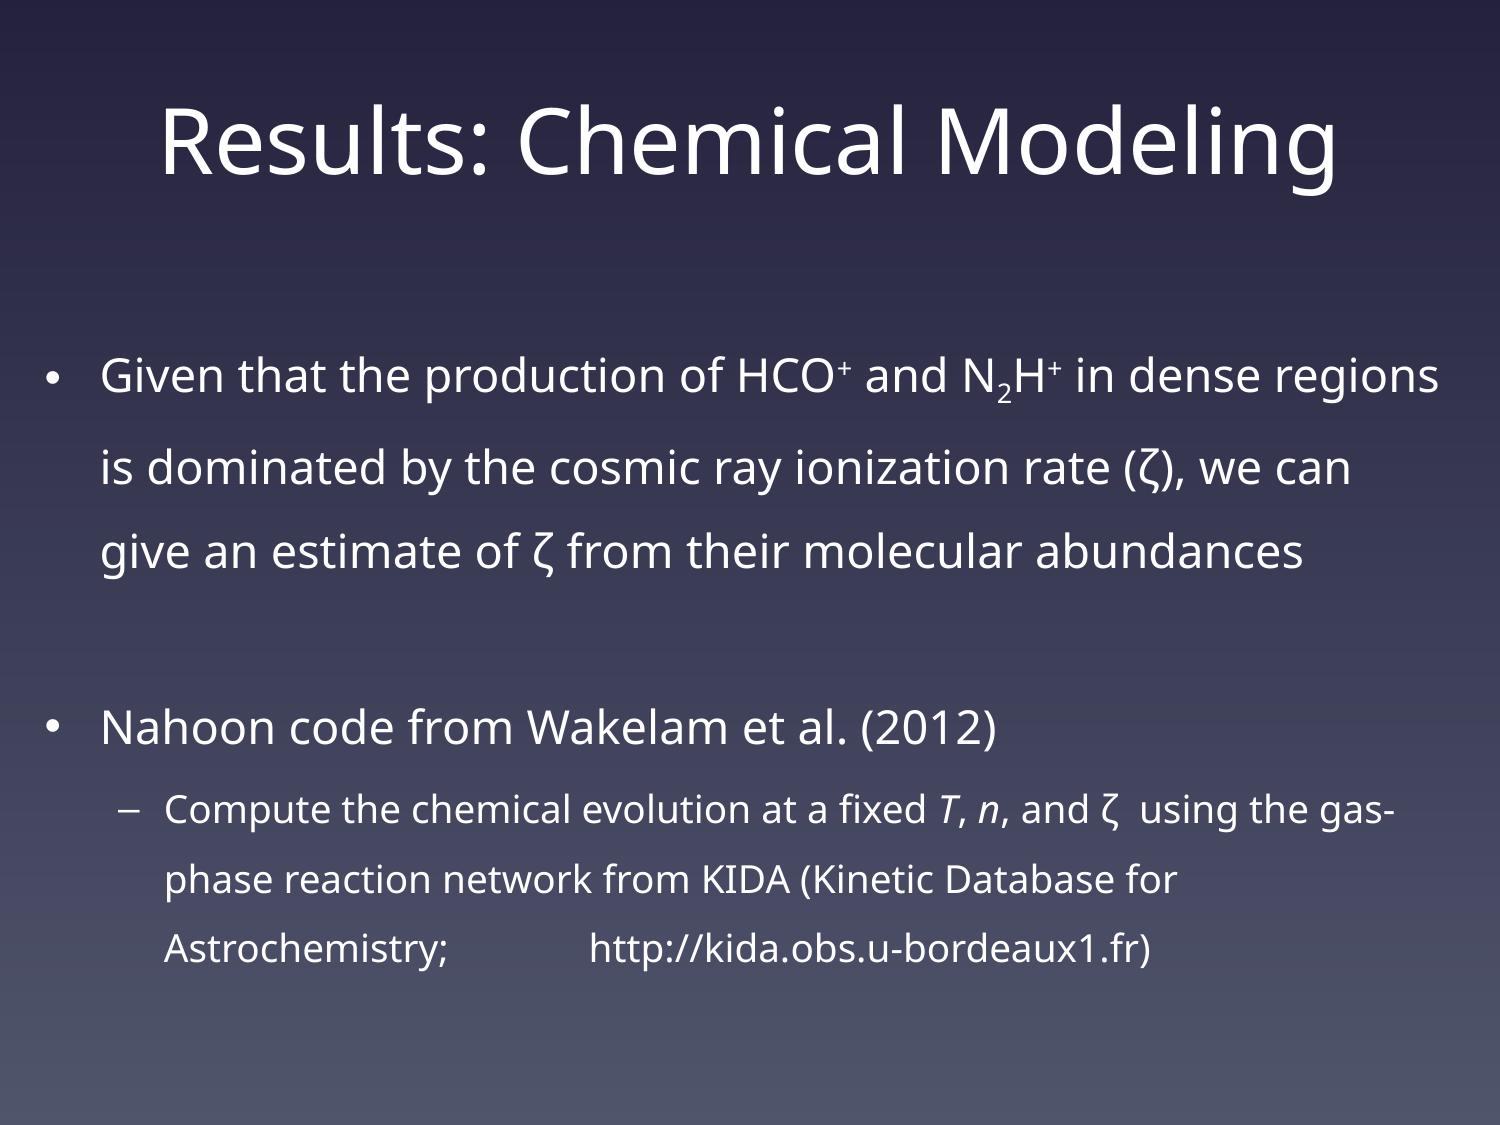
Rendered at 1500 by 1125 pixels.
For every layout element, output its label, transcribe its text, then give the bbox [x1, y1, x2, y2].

title Results: Chemical Modeling [75, 75, 1425, 263]
list Given that the production of HCO+ and N2H+ in dense regions is dominated by the cosmic ray ionization rate (ζ), we can give an estimate of ζ from their molecular abundances Nahoon code from Wakelam et al. (2012) Compute the chemical evolution at a fixed T, n, and ζ using the gas-phase reaction network from KIDA (Kinetic Database for Astrochemistry; http://kida.obs.u-bordeaux1.fr) [29, 289, 1463, 994]
